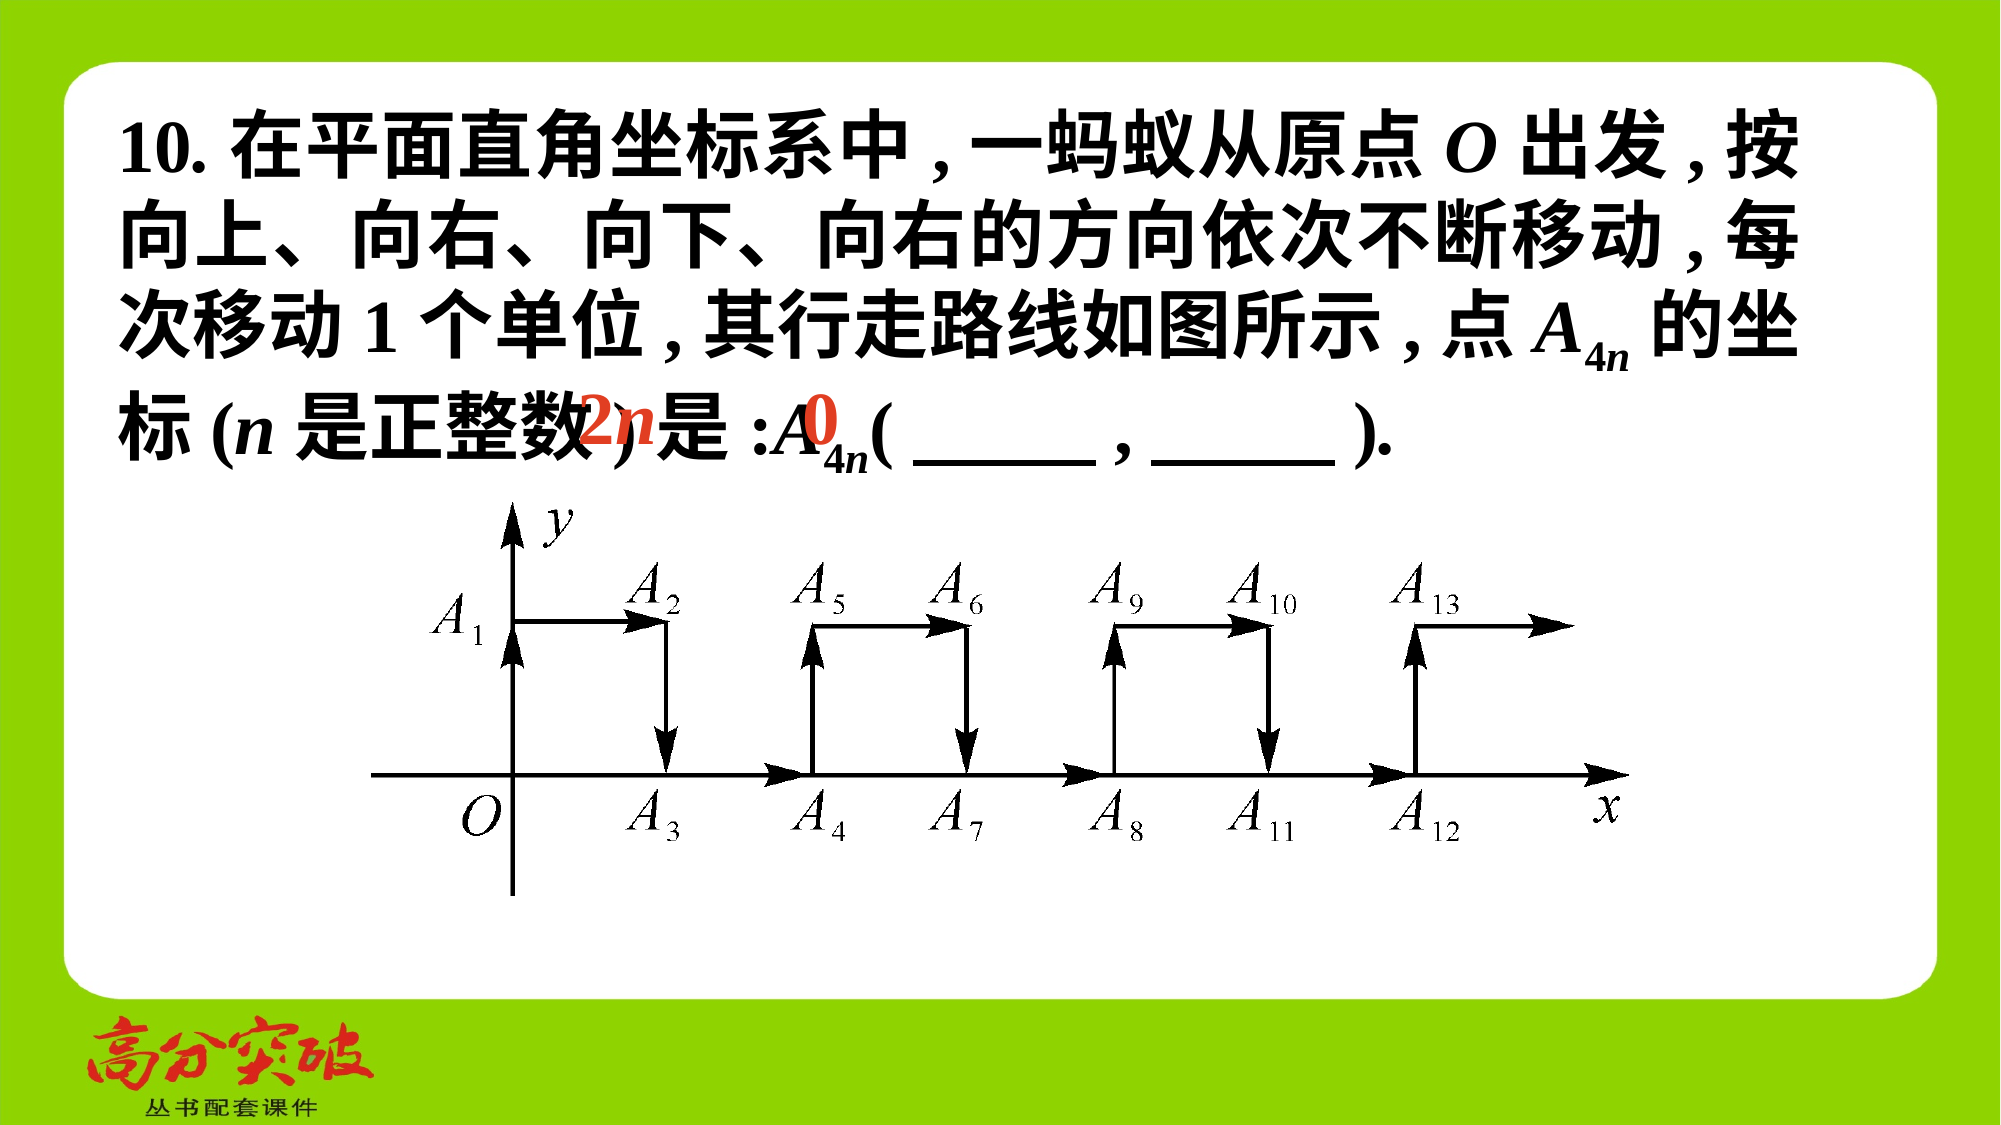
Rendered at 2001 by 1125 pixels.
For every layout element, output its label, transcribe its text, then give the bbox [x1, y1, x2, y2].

text_box 2n [562, 362, 693, 468]
text_box 0 [787, 362, 887, 468]
picture [0, 0, 2001, 1125]
text_box 10.在平面直角坐标系中,一蚂蚁从原点O出发,按向上、向右、向下、向右的方向依次不断移动,每次移动1个单位,其行走路线如图所示,点A4n的坐标(n是正整数)是:A4n( , ). [102, 89, 1815, 490]
